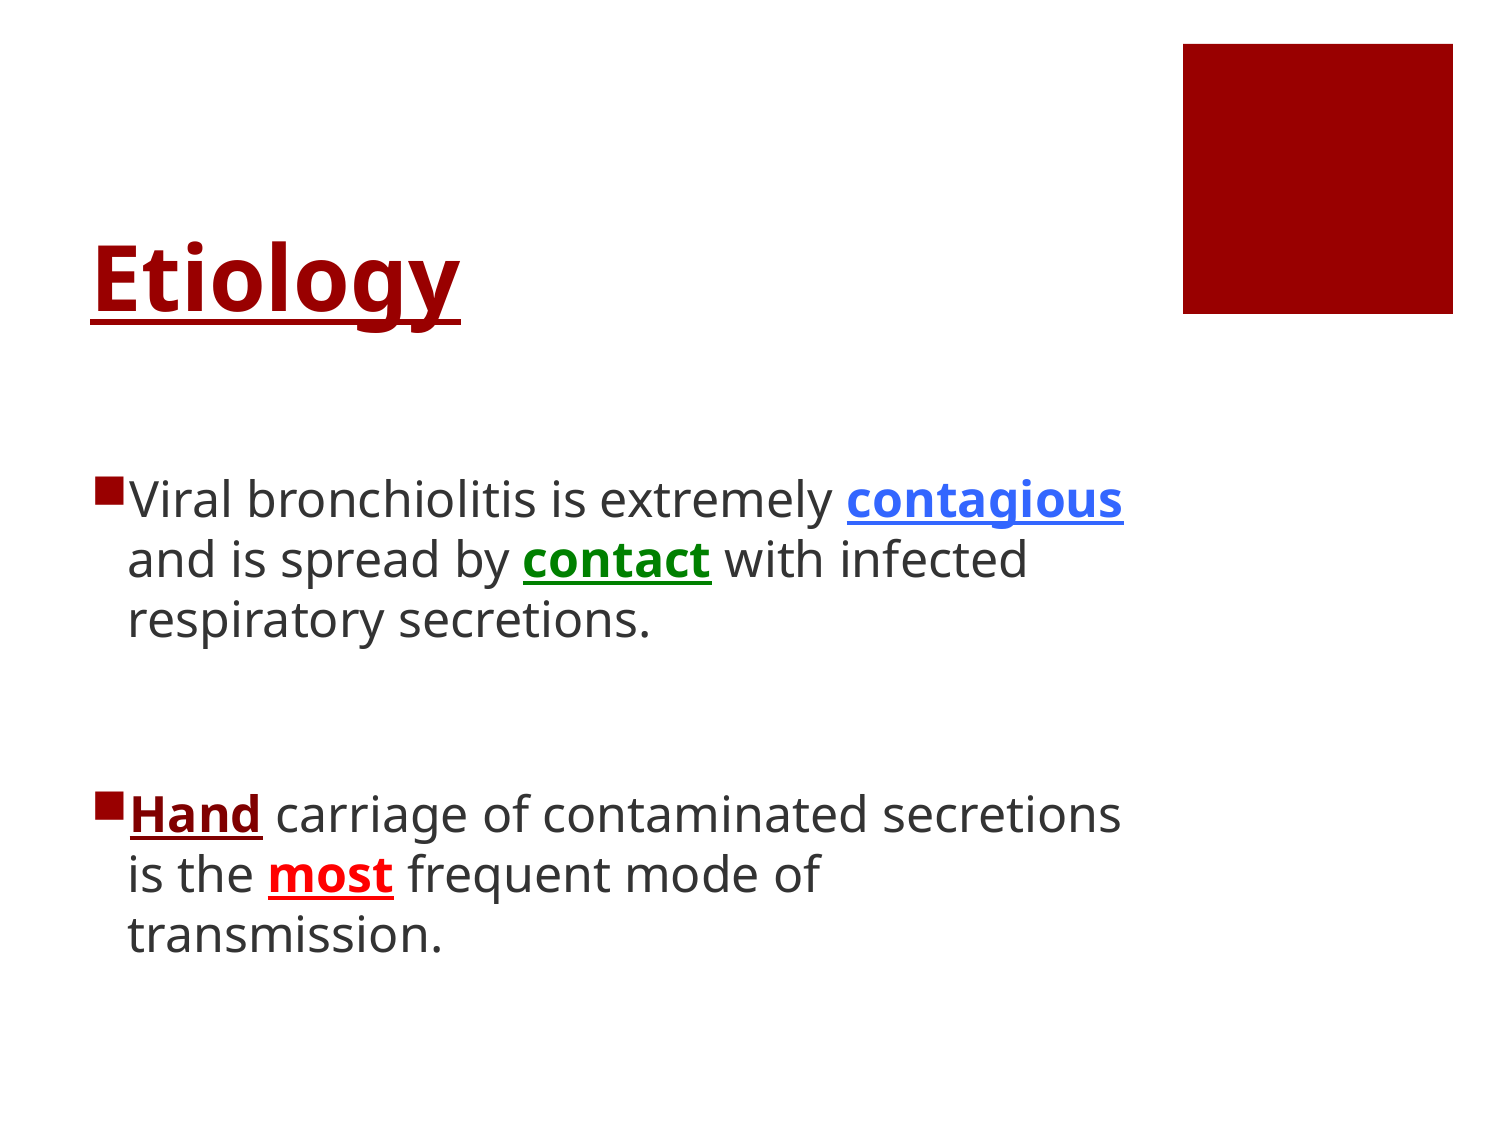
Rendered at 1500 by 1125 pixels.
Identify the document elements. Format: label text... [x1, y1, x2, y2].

title Etiology [75, 149, 1143, 338]
list Viral bronchiolitis is extremely contagious and is spread by contact with infected respiratory secretions. Hand carriage of contaminated secretions is the most frequent mode of transmission. [75, 362, 1143, 1005]
